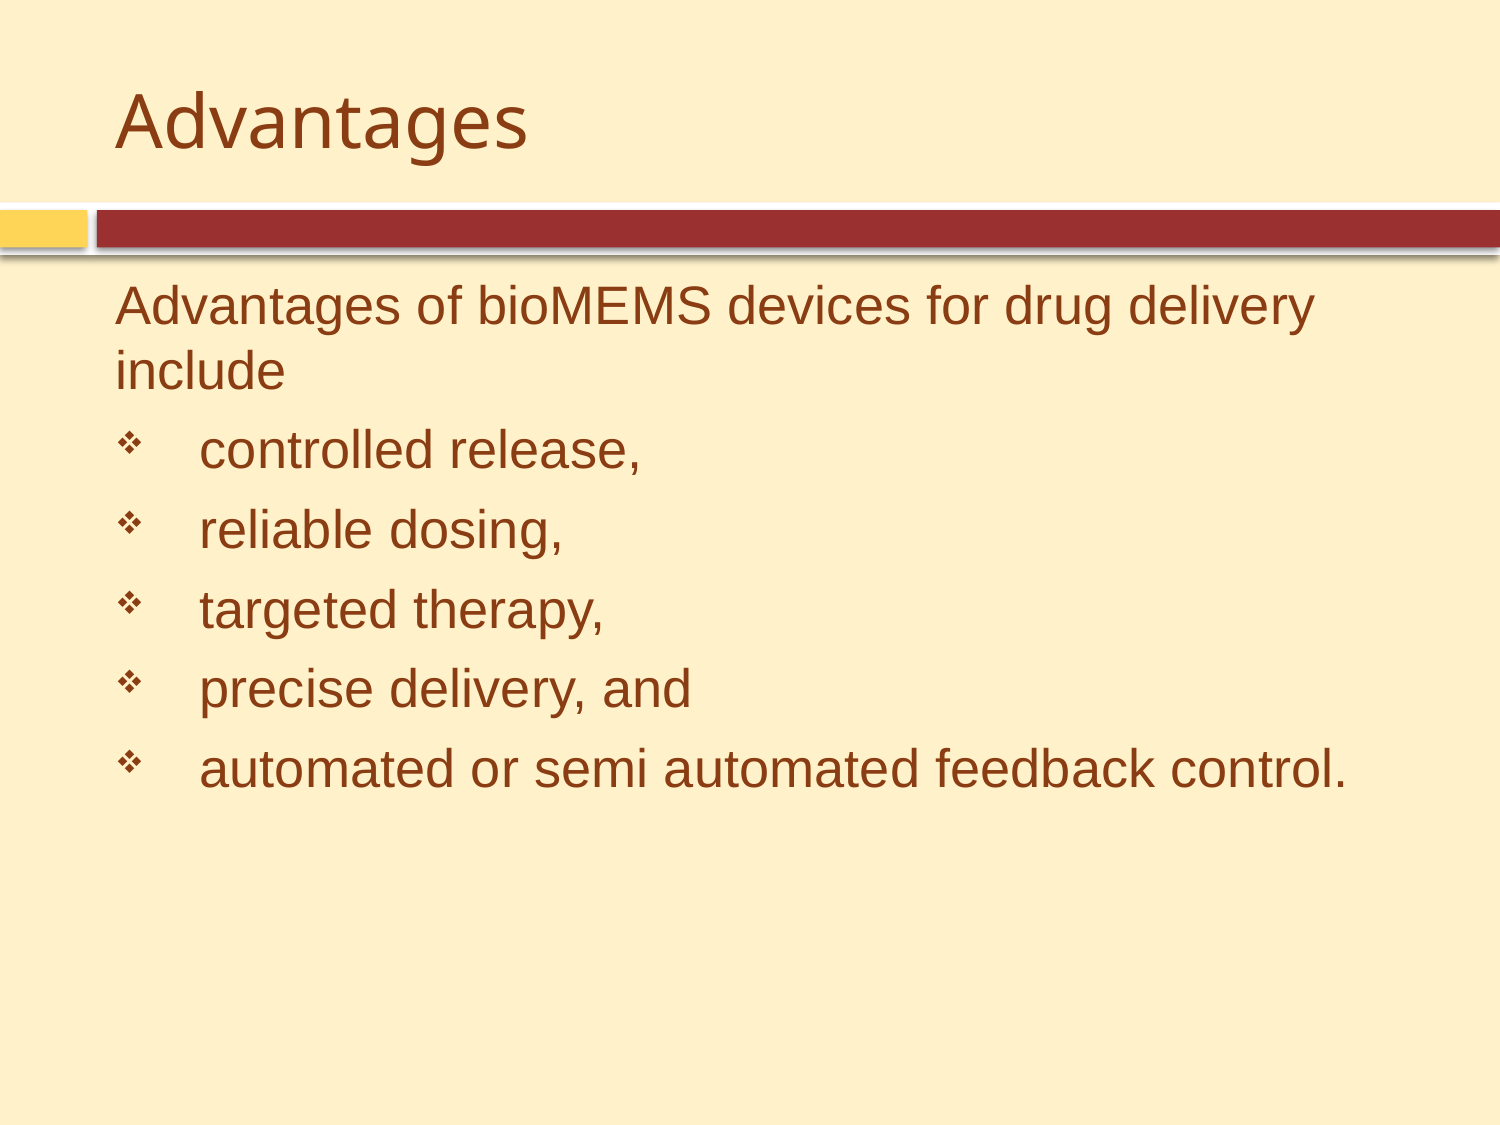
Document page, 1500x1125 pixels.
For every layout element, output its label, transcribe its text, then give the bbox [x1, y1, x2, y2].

title Advantages [100, 37, 1438, 200]
list Advantages of bioMEMS devices for drug delivery include controlled release, reliable dosing, targeted therapy, precise delivery, and automated or semi automated feedback control. [100, 262, 1438, 1000]
